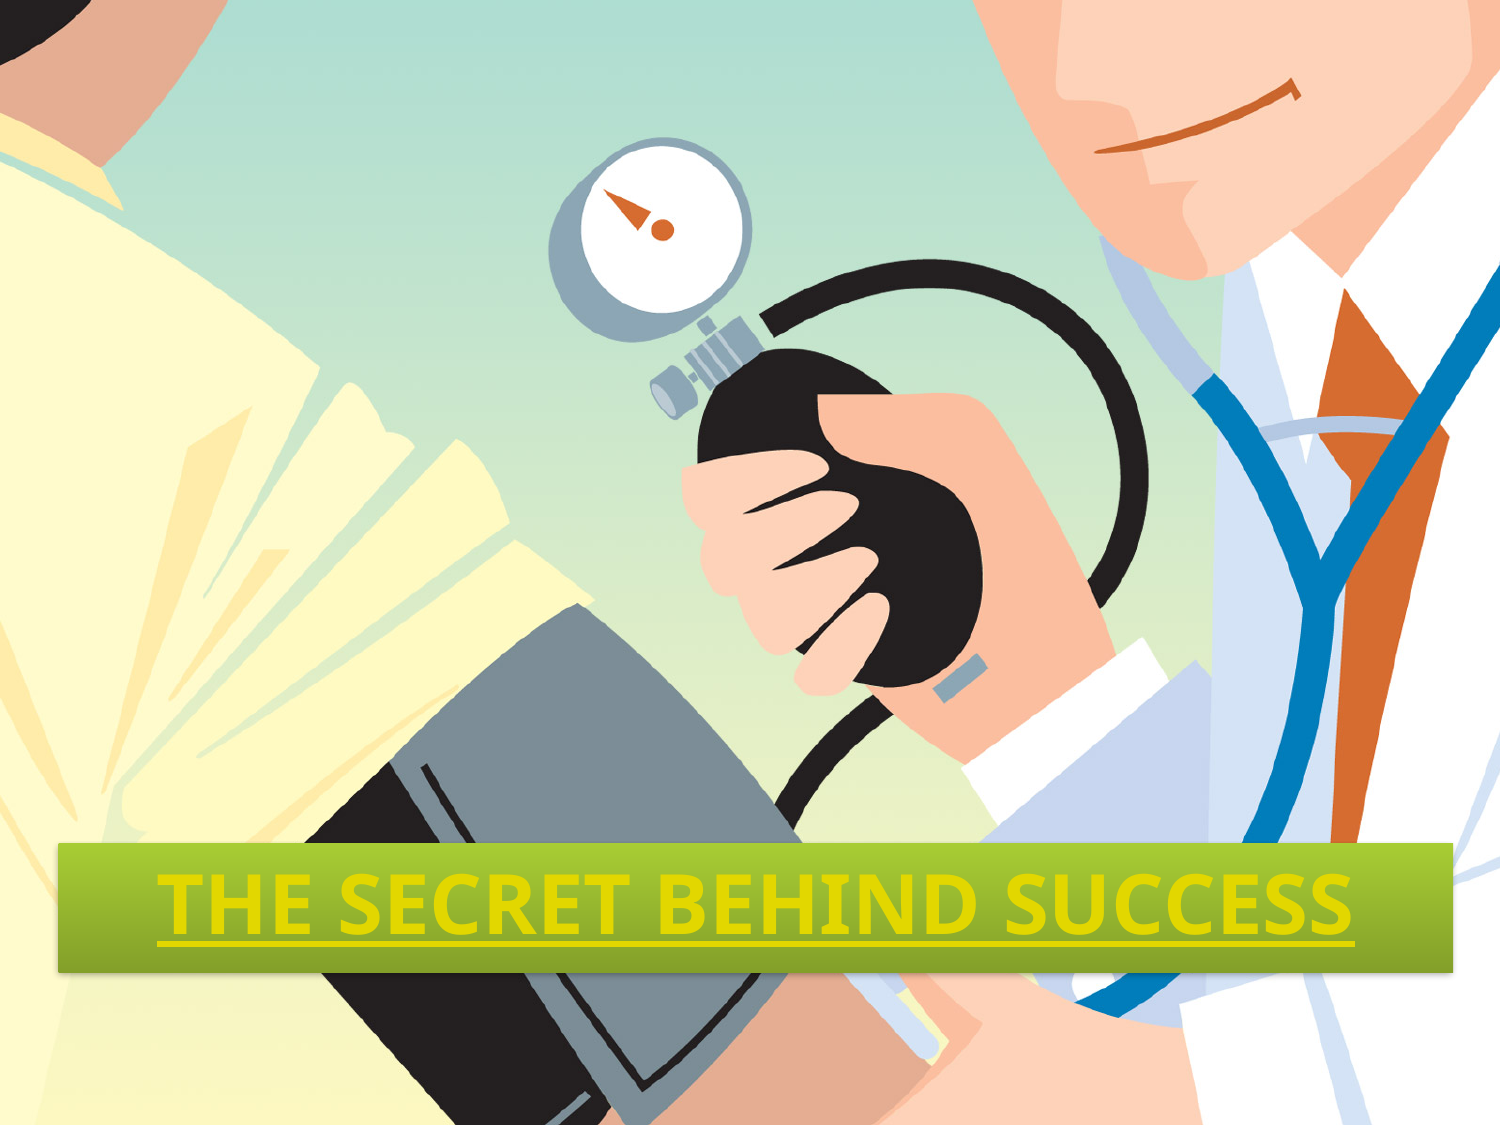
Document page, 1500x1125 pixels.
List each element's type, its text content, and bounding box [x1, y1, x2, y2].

title THE SECRET BEHIND SUCCESS [58, 843, 1454, 973]
picture [0, 0, 1500, 1125]
